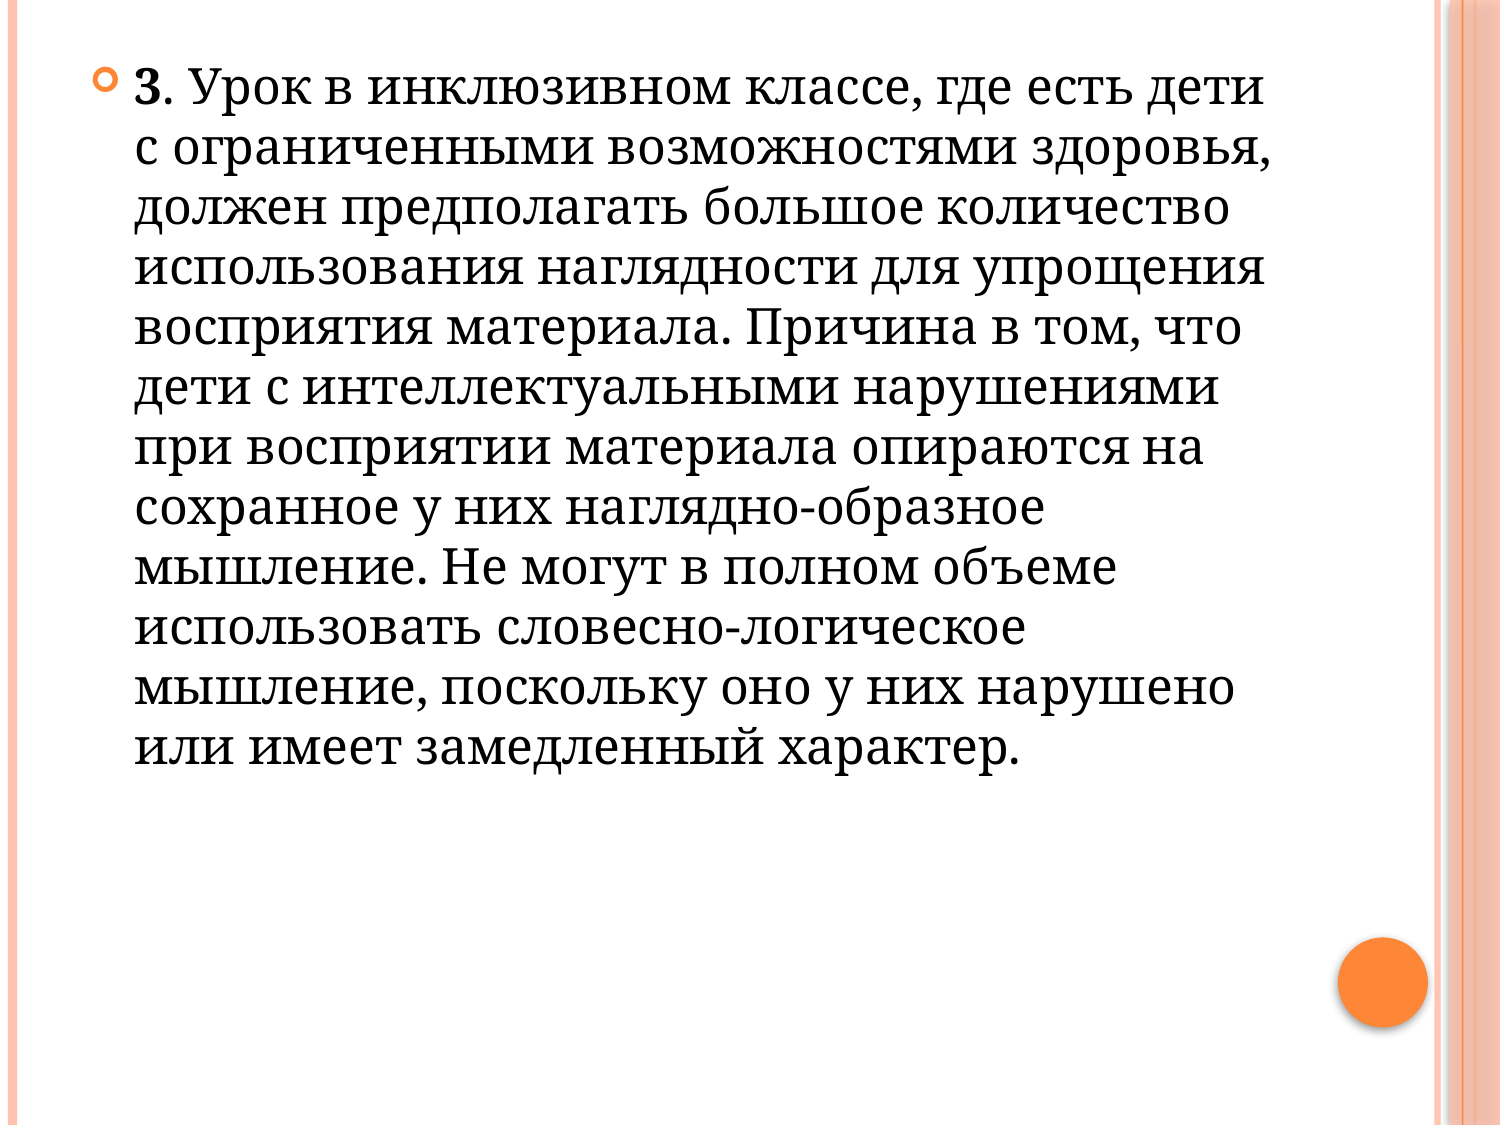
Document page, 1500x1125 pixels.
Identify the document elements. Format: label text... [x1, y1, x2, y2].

list 3. Урок в инклюзивном классе, где есть дети с ограниченными возможностями здоровья, должен предполагать большое количество использования наглядности для упрощения восприятия материала. Причина в том, что дети с интеллектуальными нарушениями при восприятии материала опираются на сохранное у них наглядно-образное мышление. Не могут в полном объеме использовать словесно-логическое мышление, поскольку оно у них нарушено или имеет замедленный характер. [75, 46, 1300, 1062]
